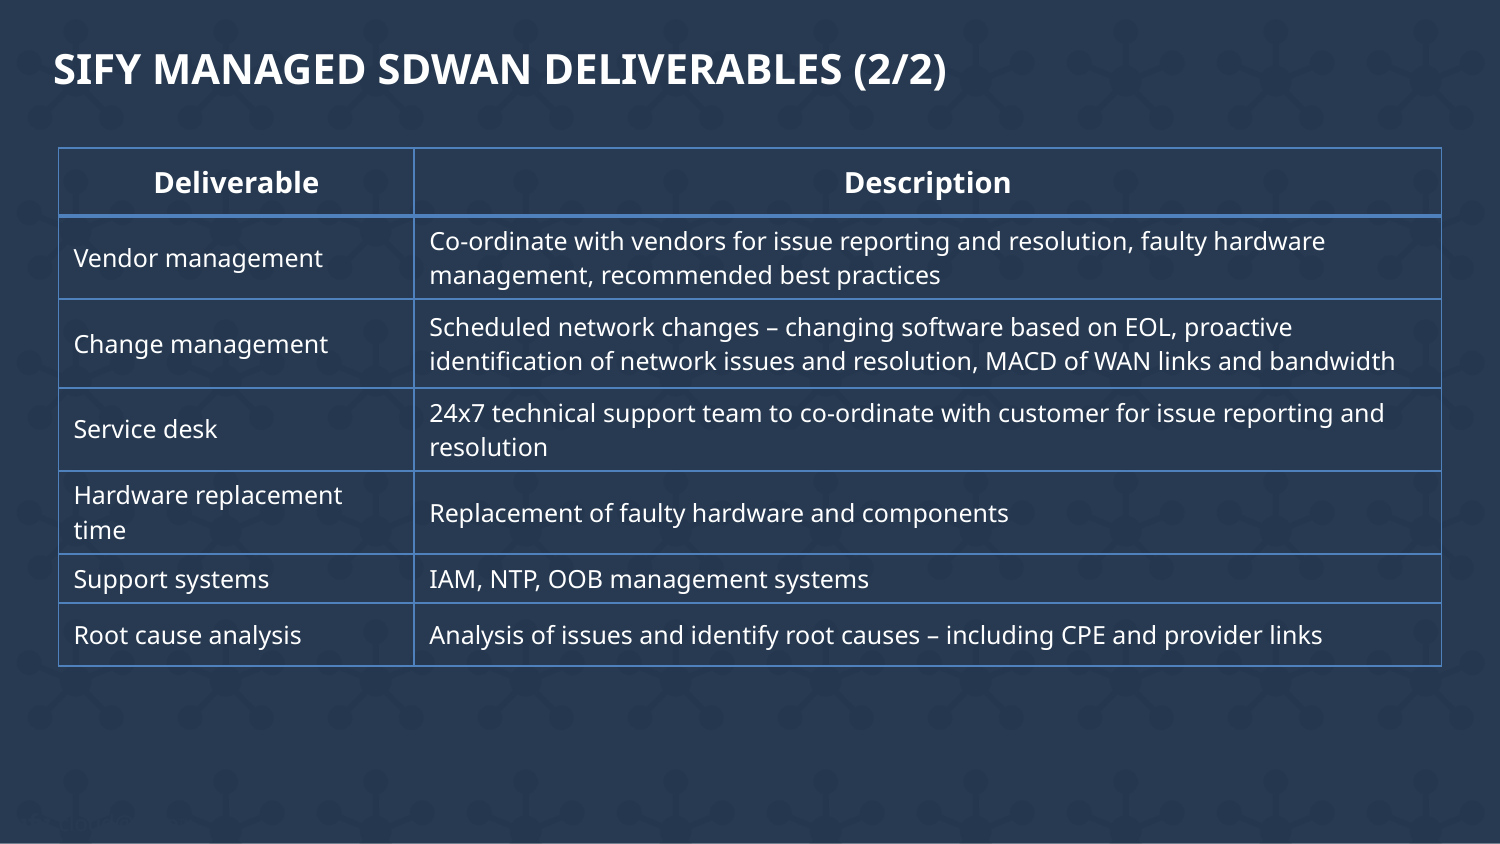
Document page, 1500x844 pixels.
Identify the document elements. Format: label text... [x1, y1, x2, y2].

table_cell 24x7 technical support team to co-ordinate with customer for issue reporting and resolution [415, 389, 1441, 470]
table_cell Service desk [59, 389, 413, 470]
table_cell Co-ordinate with vendors for issue reporting and resolution, faulty hardware management, recommended best practices [415, 218, 1441, 298]
title SIFY MANAGED SDWAN DELIVERABLES (2/2) [53, 34, 1447, 101]
table_cell Root cause analysis [59, 604, 413, 665]
table_cell Vendor management [59, 218, 413, 298]
table_cell Hardware replacement time [59, 472, 413, 553]
table_cell Scheduled network changes – changing software based on EOL, proactive identification of network issues and resolution, MACD of WAN links and bandwidth [415, 300, 1441, 387]
table_header Description [415, 149, 1441, 214]
table_cell Support systems [59, 555, 413, 602]
table_header Deliverable [59, 149, 413, 214]
table_cell Analysis of issues and identify root causes – including CPE and provider links [415, 604, 1441, 665]
table_cell IAM, NTP, OOB management systems [415, 555, 1441, 602]
table_cell Change management [59, 300, 413, 387]
table_cell Replacement of faulty hardware and components [415, 472, 1441, 553]
